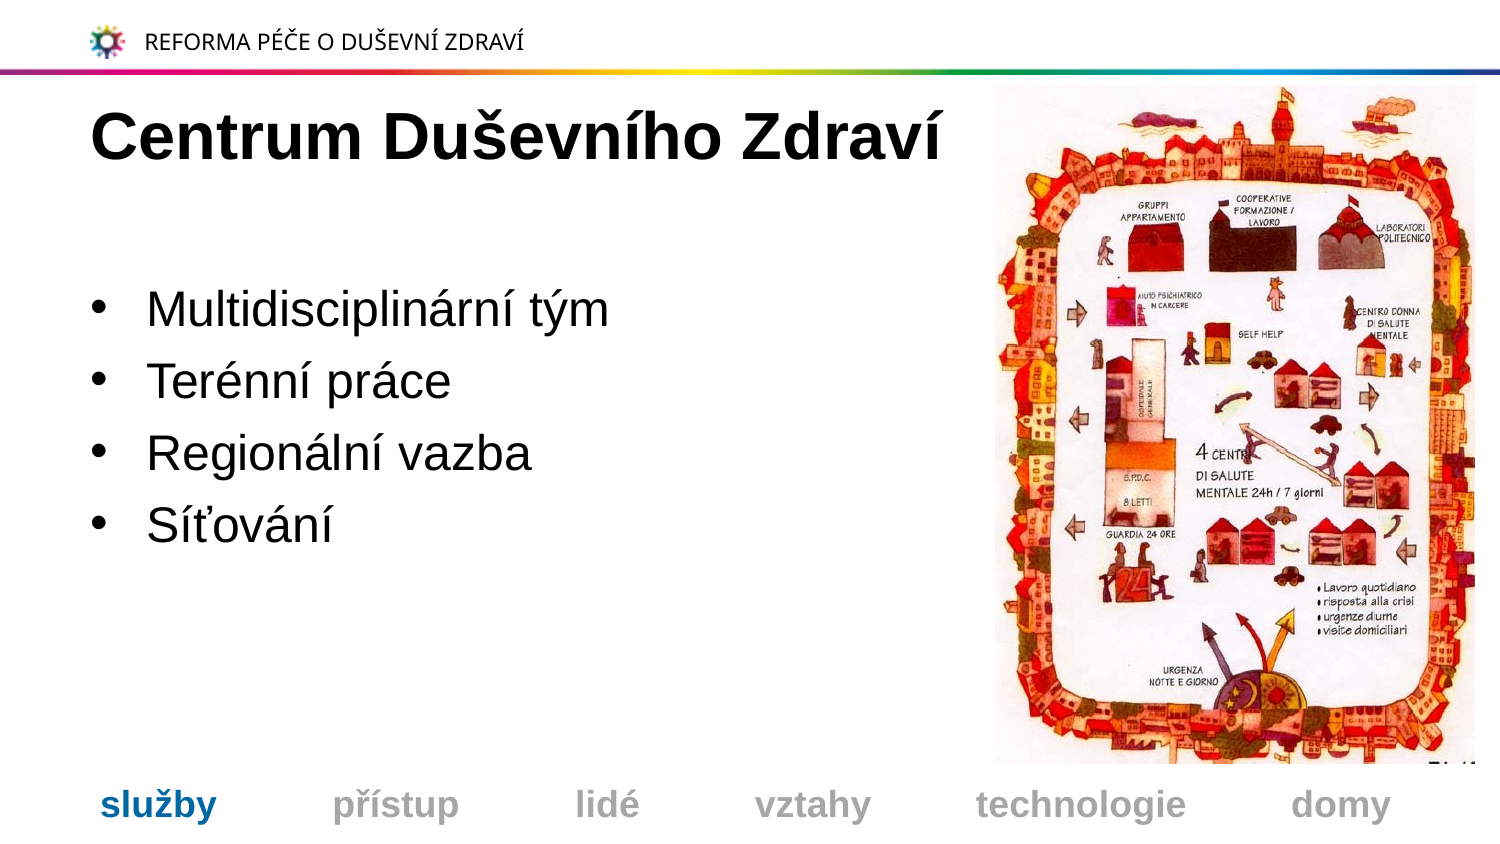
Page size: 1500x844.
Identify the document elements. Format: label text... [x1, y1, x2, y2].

text_box služby přístup lidé vztahy technologie domy [74, 772, 1425, 833]
picture [90, 25, 125, 59]
list Multidisciplinární tým Terénní práce Regionální vazba Síťování [75, 196, 990, 754]
picture [0, 67, 1500, 75]
title Centrum Duševního Zdraví [75, 82, 1128, 184]
picture [995, 85, 1475, 764]
